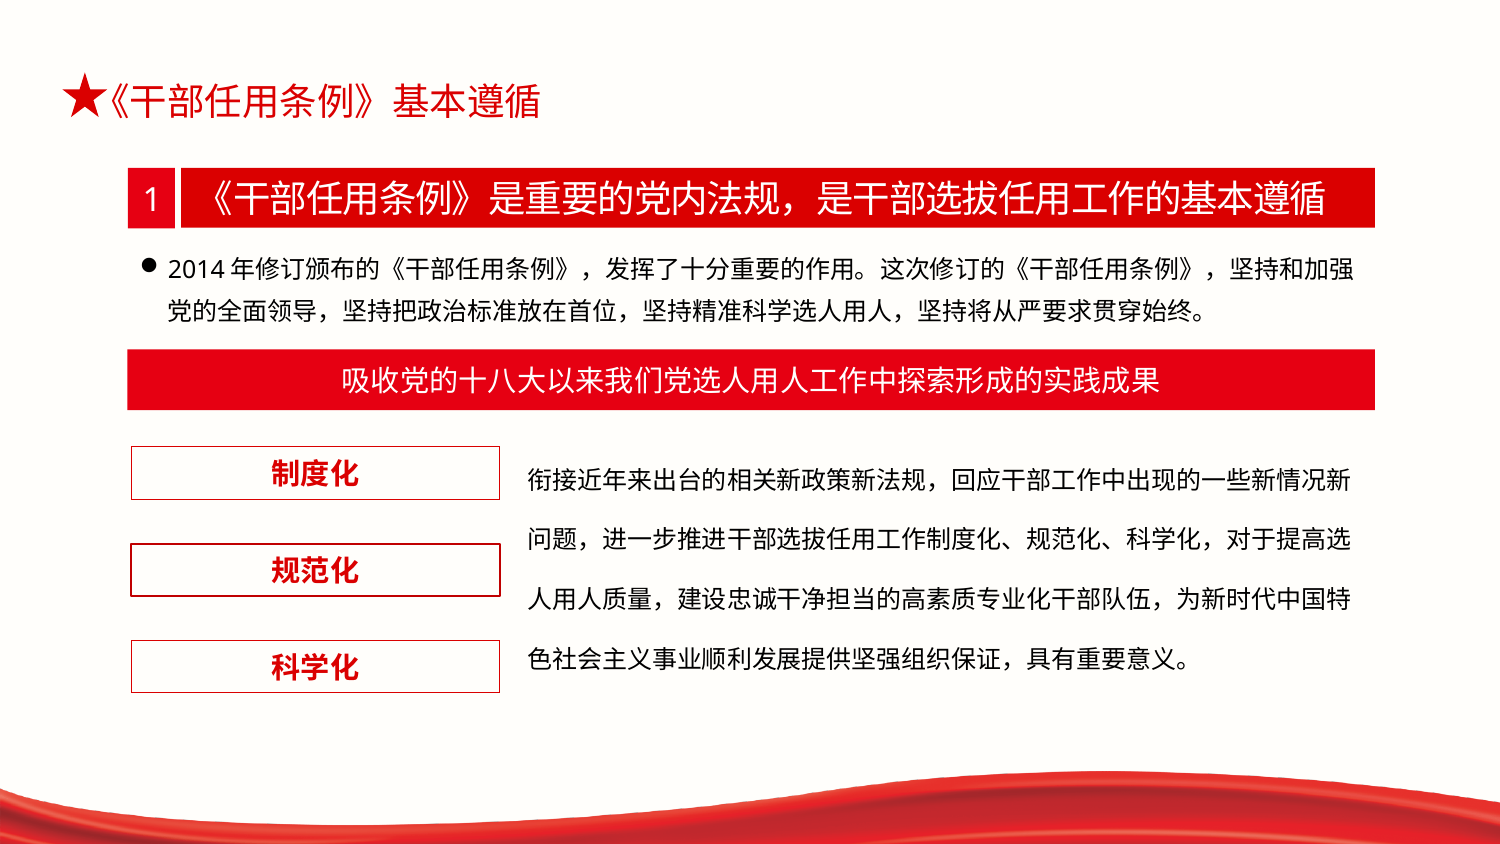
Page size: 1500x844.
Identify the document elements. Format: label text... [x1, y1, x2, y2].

text_box 科学化 [131, 640, 500, 693]
text_box 制度化 [131, 446, 500, 500]
text_box 吸收党的十八大以来我们党选人用人工作中探索形成的实践成果 [127, 349, 1375, 411]
text_box 《干部任用条例》是重要的党内法规，是干部选拔任用工作的基本遵循 [181, 167, 1375, 228]
text_box 2014年修订颁布的《干部任用条例》，发挥了十分重要的作用。这次修订的《干部任用条例》，坚持和加强党的全面领导，坚持把政治标准放在首位，坚持精准科学选人用人，坚持将从严要求贯穿始终。 [124, 234, 1388, 333]
text_box 1 [127, 167, 176, 229]
text_box 衔接近年来出台的相关新政策新法规，回应干部工作中出现的一些新情况新问题，进一步推进干部选拔任用工作制度化、规范化、科学化，对于提高选人用人质量，建设忠诚干净担当的高素质专业化干部队伍，为新时代中国特色社会主义事业顺利发展提供坚强组织保证，具有重要意义。 [512, 426, 1375, 682]
picture [0, 771, 1500, 844]
text_box 规范化 [131, 543, 500, 597]
